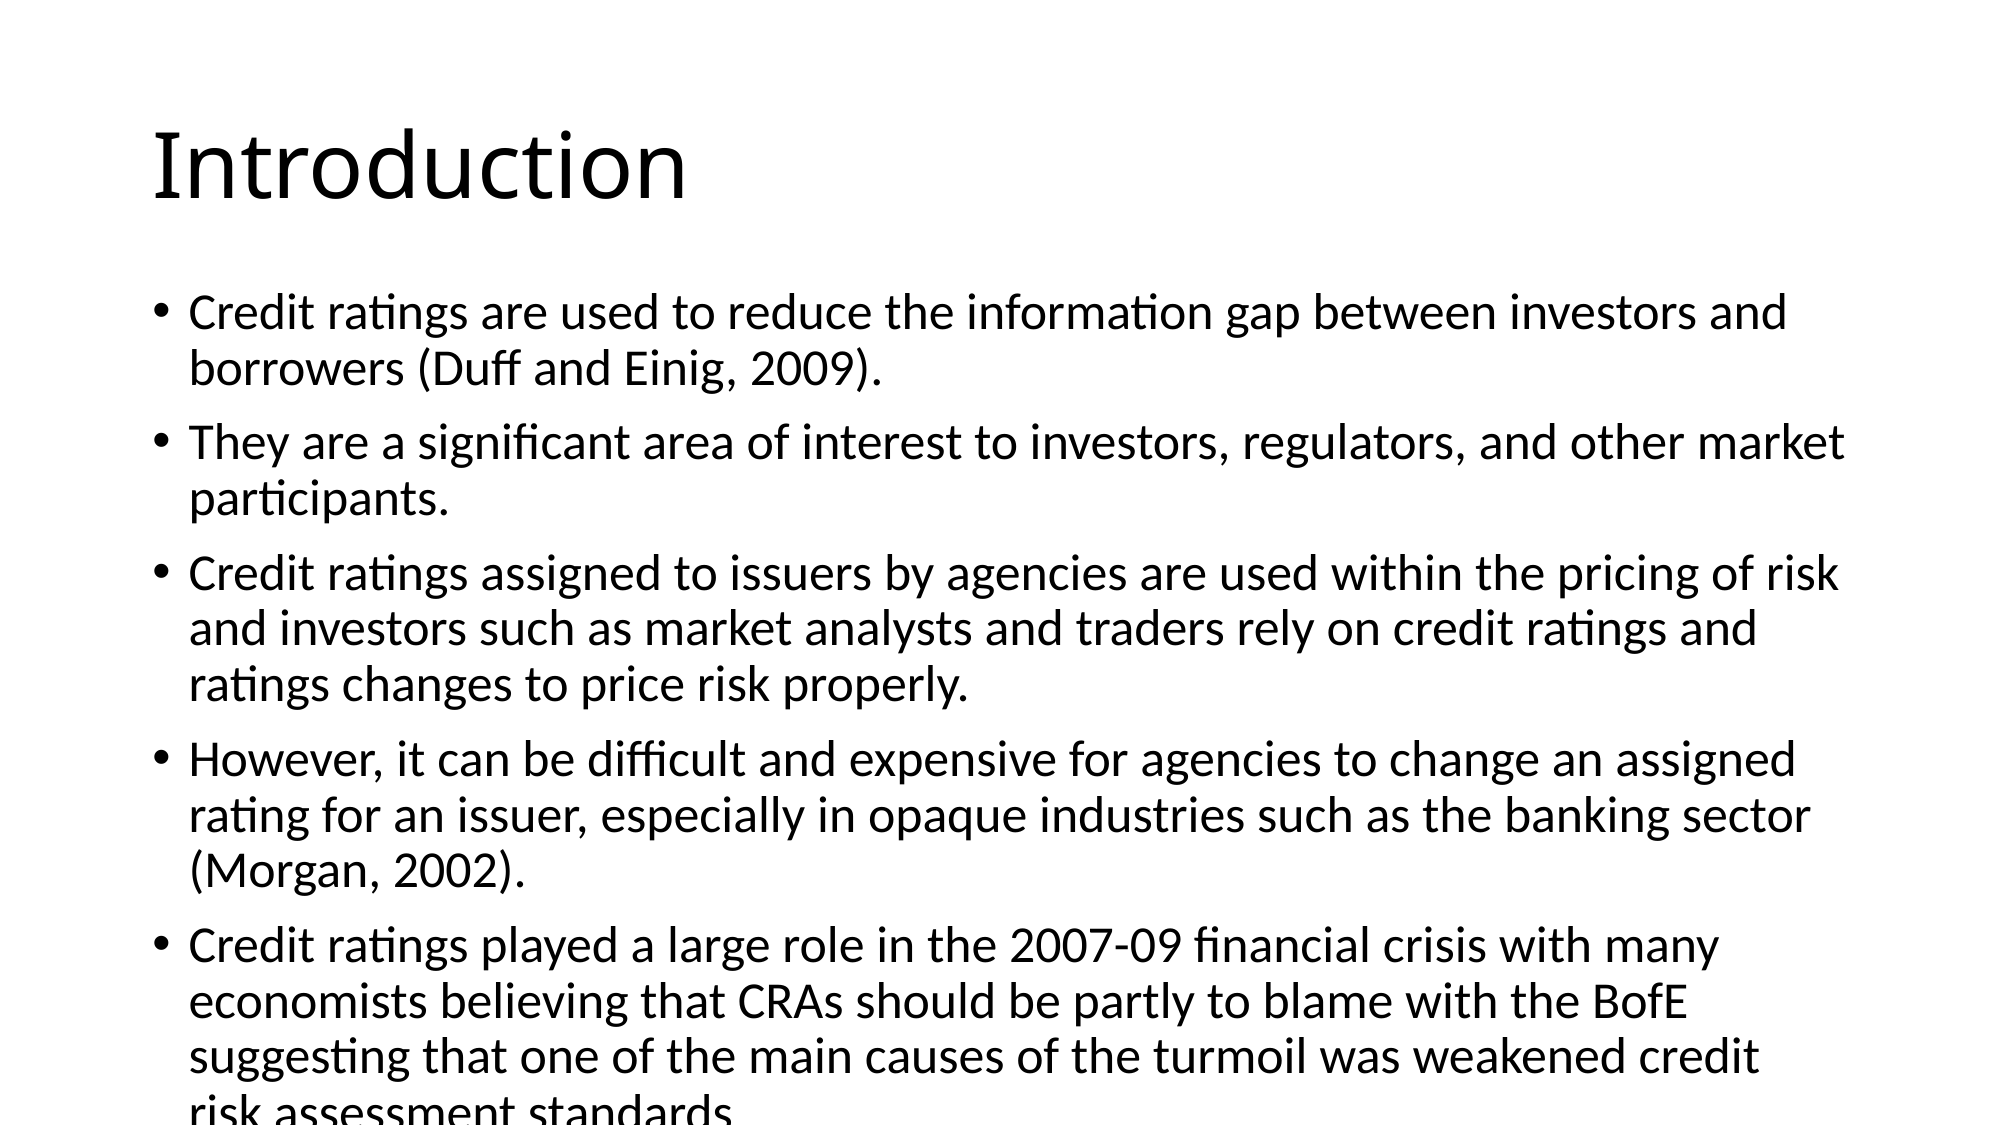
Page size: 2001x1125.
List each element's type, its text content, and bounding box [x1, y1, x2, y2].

title Introduction [137, 59, 1863, 277]
list Credit ratings are used to reduce the information gap between investors and borrowers (Duff and Einig, 2009). They are a significant area of interest to investors, regulators, and other market participants. Credit ratings assigned to issuers by agencies are used within the pricing of risk and investors such as market analysts and traders rely on credit ratings and ratings changes to price risk properly. However, it can be difficult and expensive for agencies to change an assigned rating for an issuer, especially in opaque industries such as the banking sector (Morgan, 2002). Credit ratings played a large role in the 2007-09 financial crisis with many economists believing that CRAs should be partly to blame with the BofE suggesting that one of the main causes of the turmoil was weakened credit risk assessment standards [137, 277, 1863, 1125]
